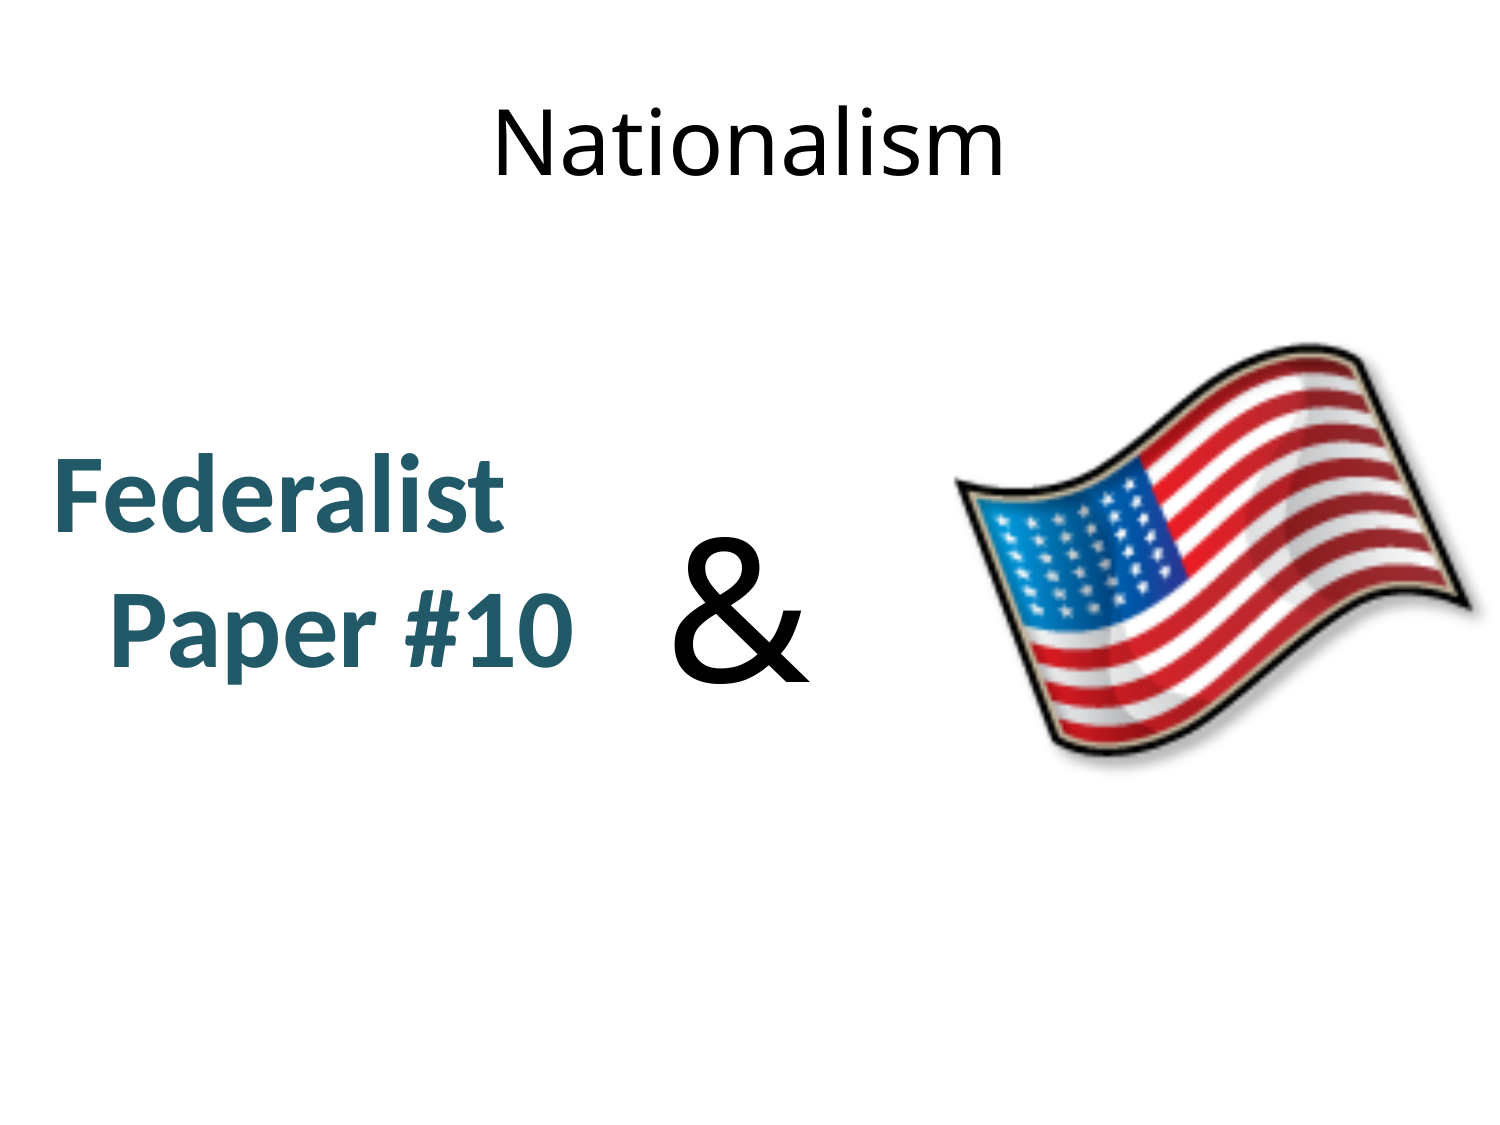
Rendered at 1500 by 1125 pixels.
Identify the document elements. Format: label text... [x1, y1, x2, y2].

title Nationalism [75, 45, 1425, 233]
picture [937, 299, 1500, 804]
text_box & [612, 474, 863, 730]
list Federalist Paper #10 [37, 412, 600, 755]
